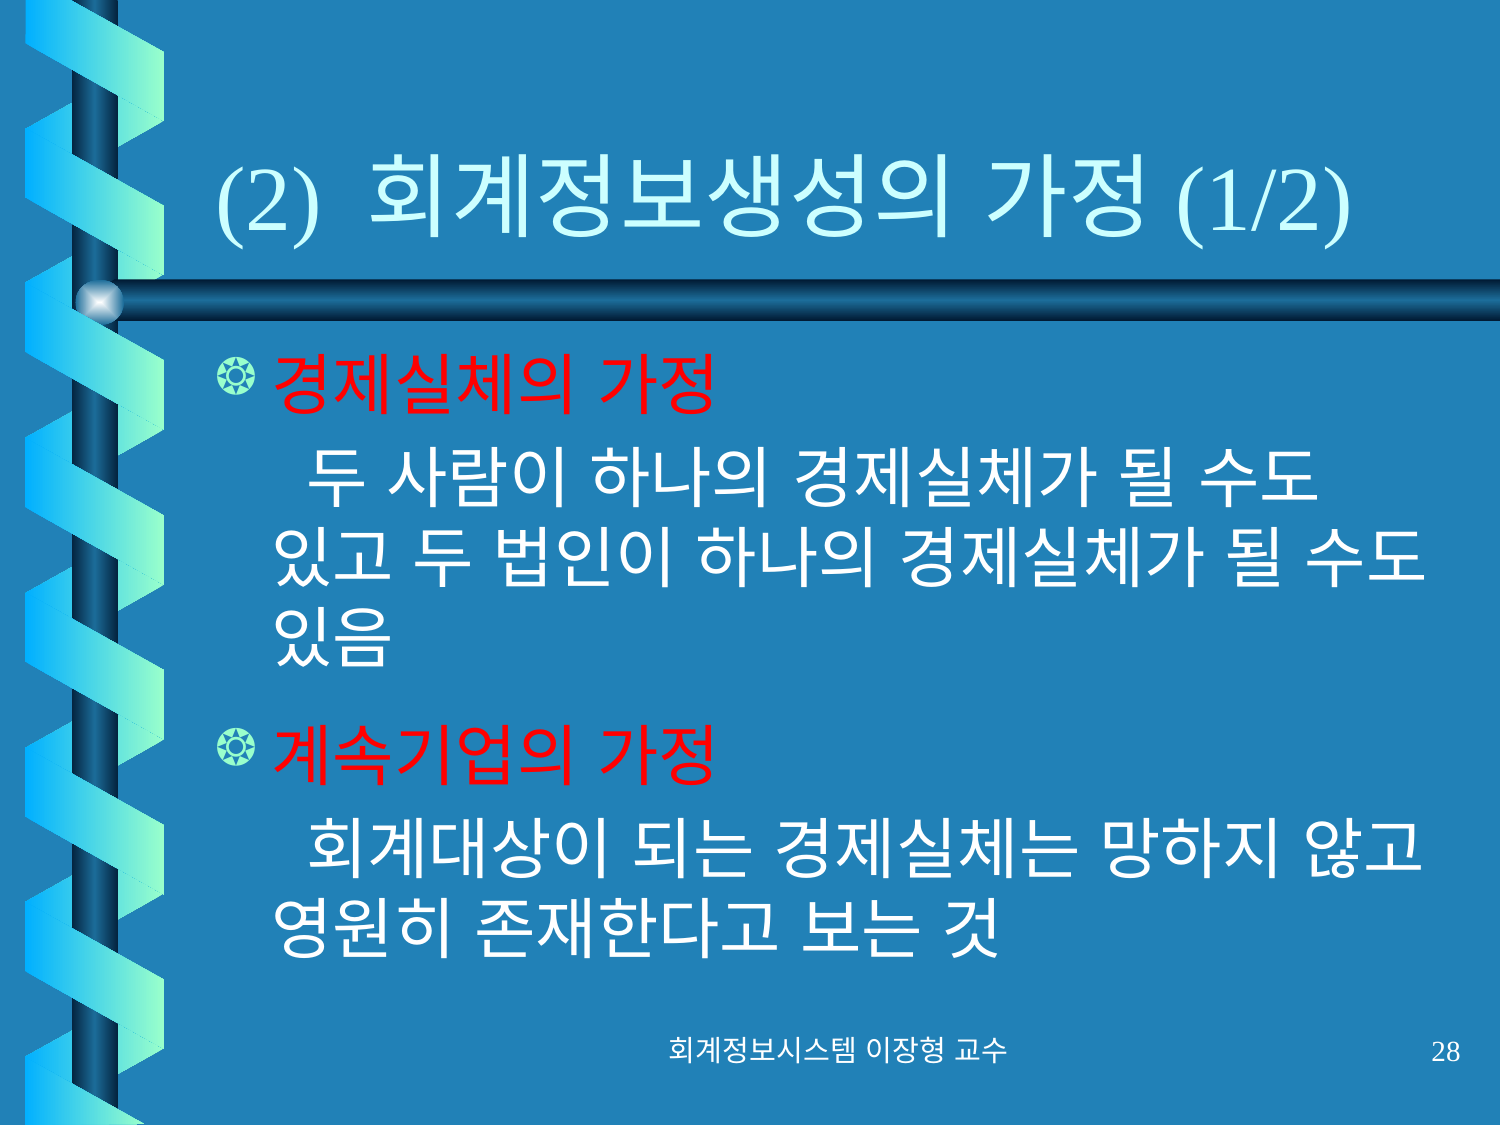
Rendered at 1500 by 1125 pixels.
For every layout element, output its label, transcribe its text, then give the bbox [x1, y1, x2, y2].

title (2) 회계정보생성의 가정(1/2) [199, 68, 1476, 257]
slide_number 28 [1163, 1024, 1477, 1101]
footer 회계정보시스템 이장형 교수 [600, 1024, 1077, 1101]
list 경제실체의 가정 두 사람이 하나의 경제실체가 될 수도 있고 두 법인이 하나의 경제실체가 될 수도 있음 계속기업의 가정 회계대상이 되는 경제실체는 망하지 않고 영원히 존재한다고 보는 것 [199, 335, 1476, 1011]
